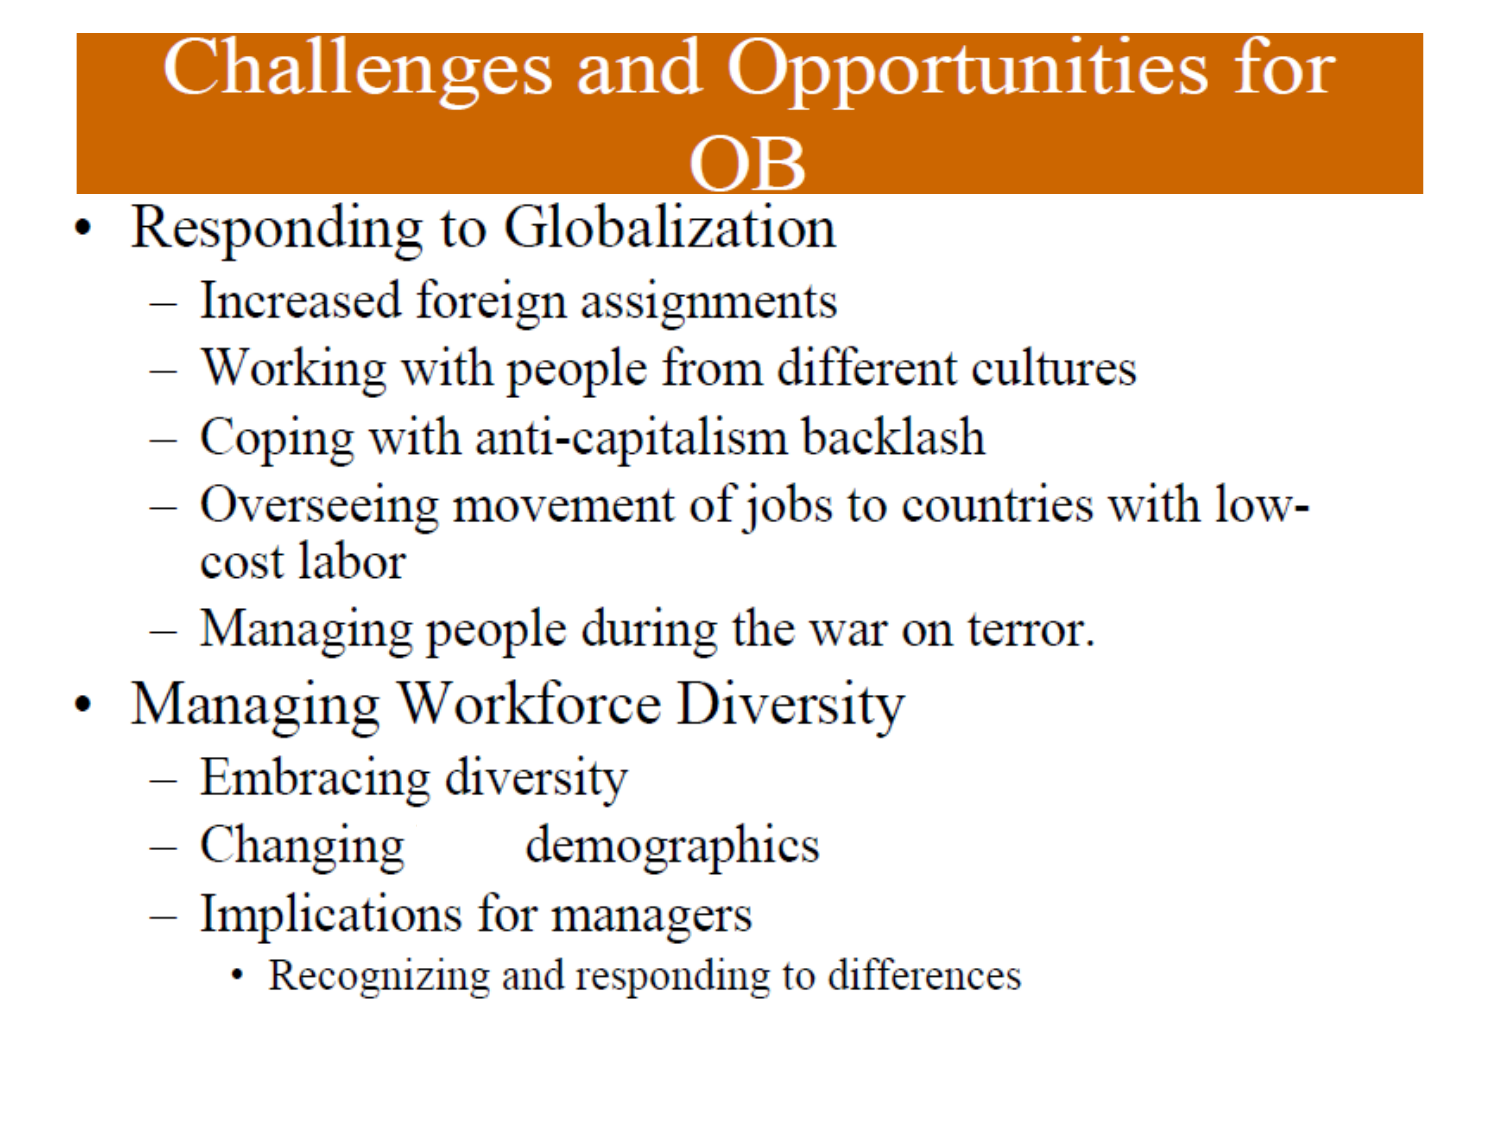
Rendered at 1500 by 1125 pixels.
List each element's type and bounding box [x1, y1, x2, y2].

picture [52, 33, 1424, 1007]
